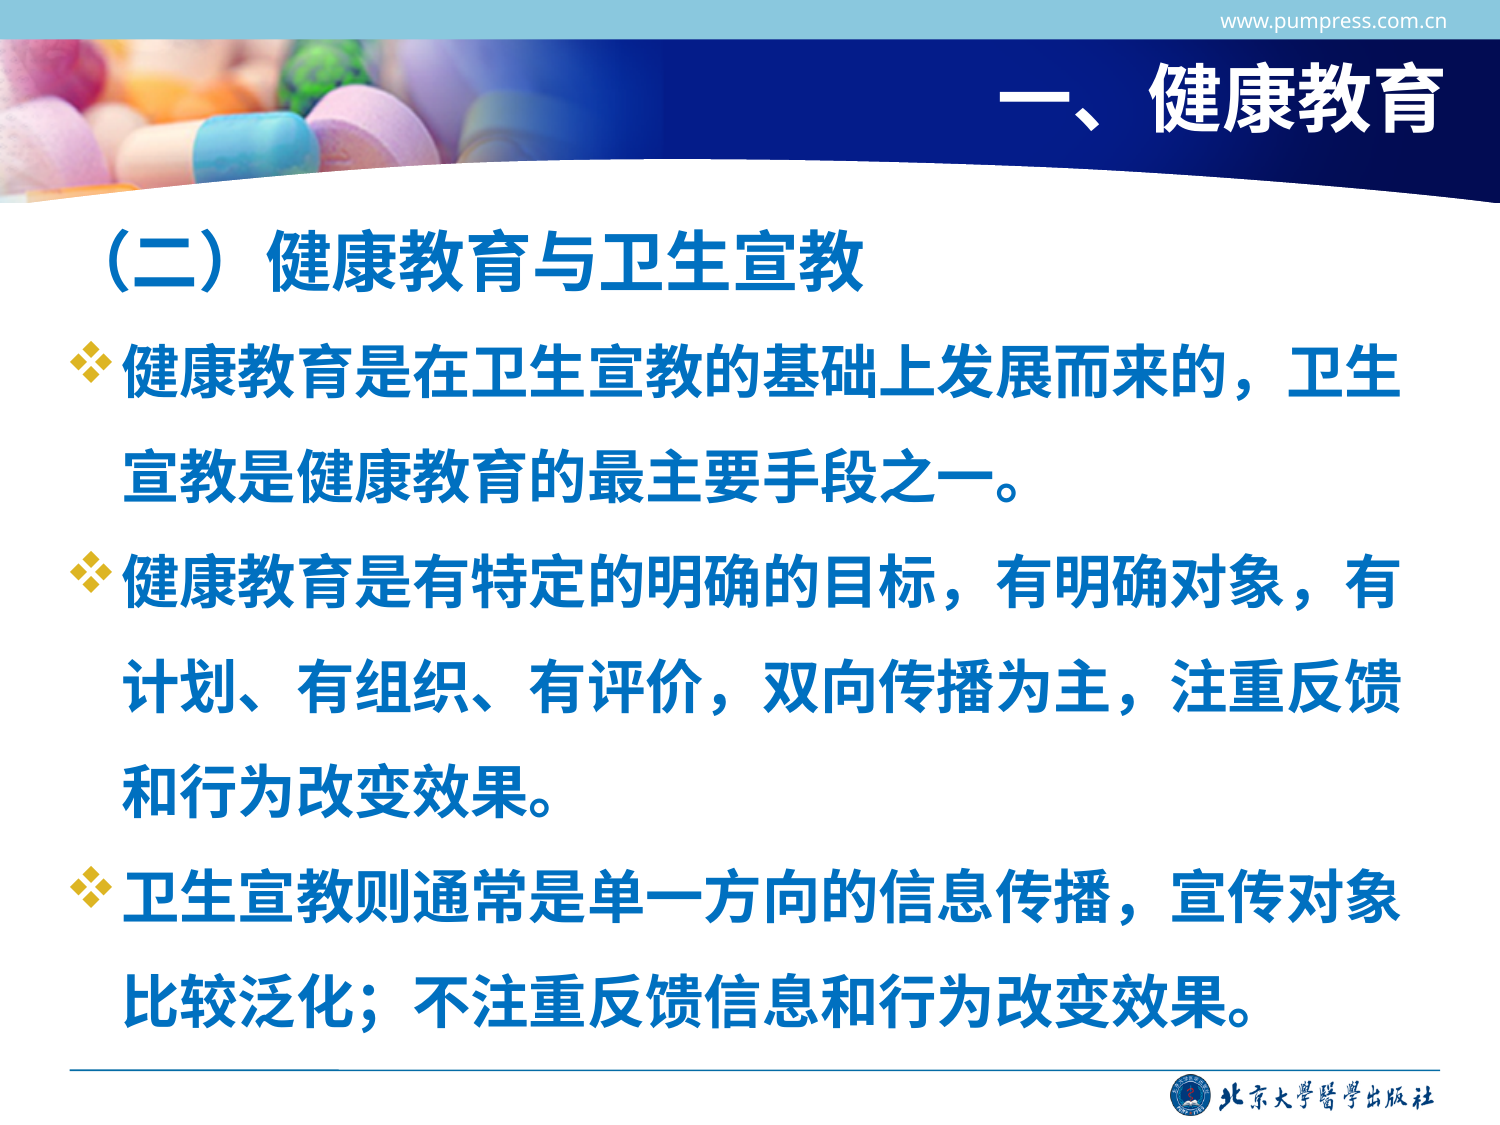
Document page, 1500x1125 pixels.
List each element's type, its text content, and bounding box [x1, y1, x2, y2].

title 一、健康教育 [137, 49, 1463, 143]
picture [0, 40, 1500, 203]
list （二）健康教育与卫生宣教 健康教育是在卫生宣教的基础上发展而来的，卫生宣教是健康教育的最主要手段之一。 健康教育是有特定的明确的目标，有明确对象，有计划、有组织、有评价，双向传播为主，注重反馈和行为改变效果。 卫生宣教则通常是单一方向的信息传播，宣传对象比较泛化；不注重反馈信息和行为改变效果。 [49, 172, 1463, 1071]
picture [1170, 1074, 1436, 1118]
slide_number www.pumpress.com.cn [1024, 0, 1463, 38]
